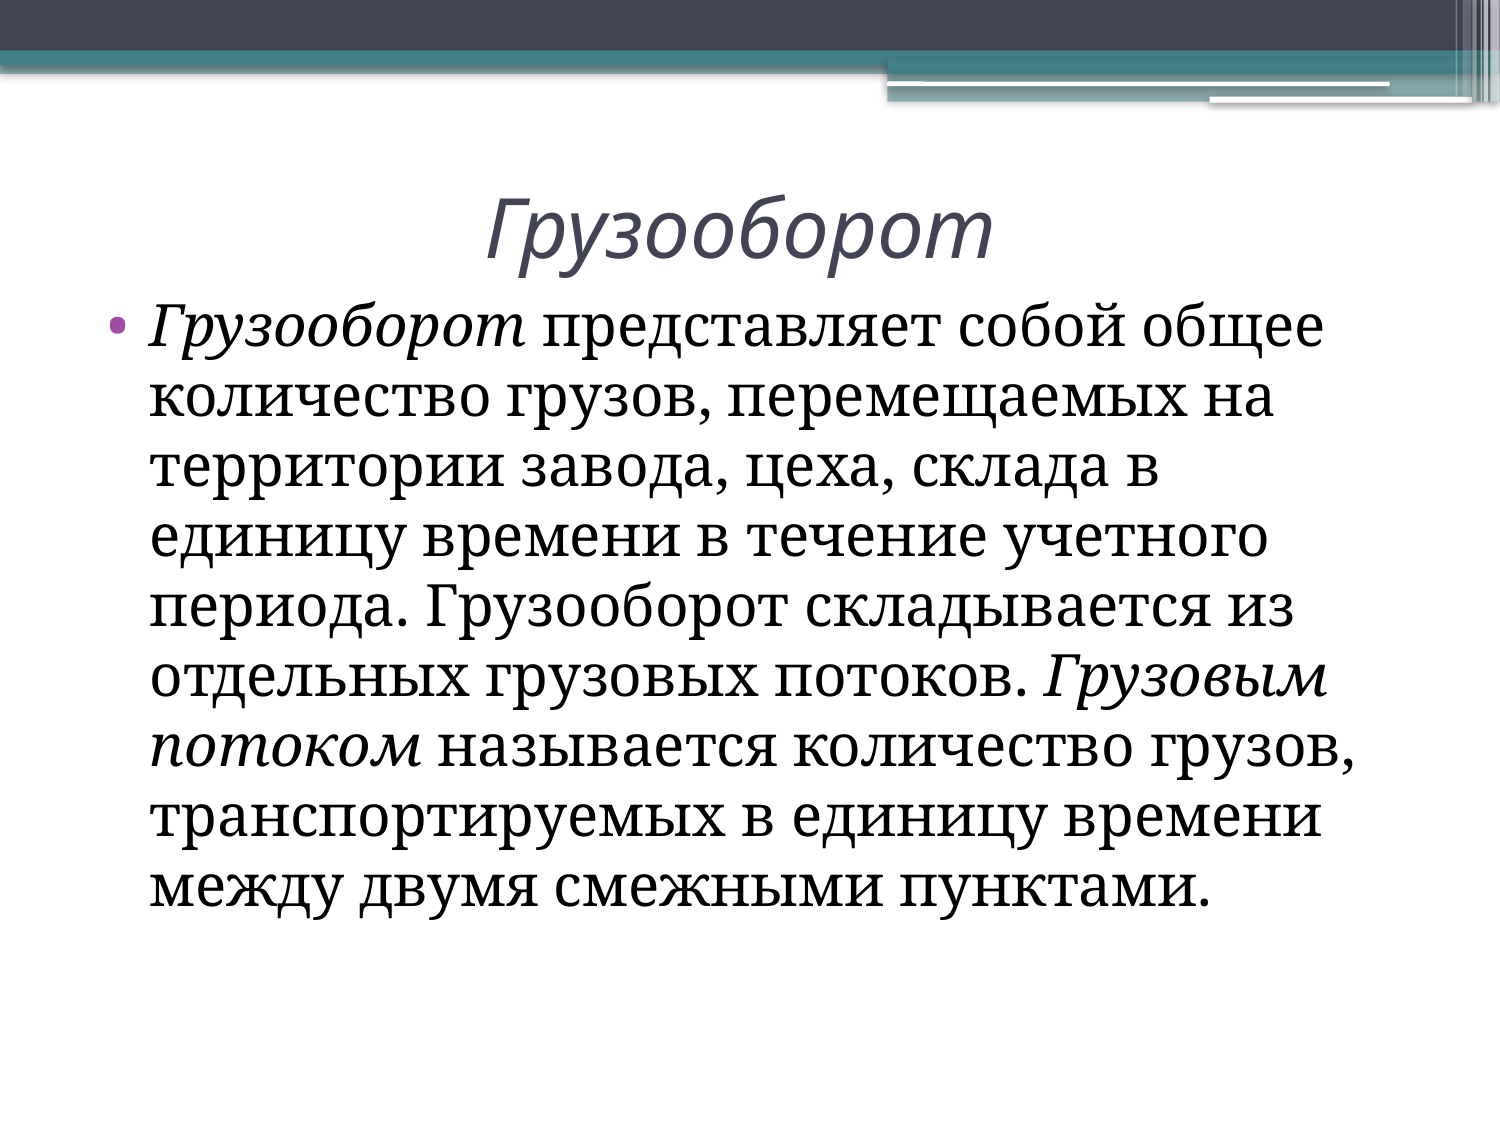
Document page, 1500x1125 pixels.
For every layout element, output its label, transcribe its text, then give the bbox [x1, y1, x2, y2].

title Грузооборот [76, 137, 1427, 313]
list Грузооборот представляет собой общее количество грузов, перемещаемых на территории завода, цеха, склада в единицу времени в течение учетного периода. Грузооборот складывается из отдельных грузовых потоков. Грузовым потоком называется количество грузов, транспортируемых в единицу времени между двумя смежными пунктами. [75, 281, 1425, 1000]
